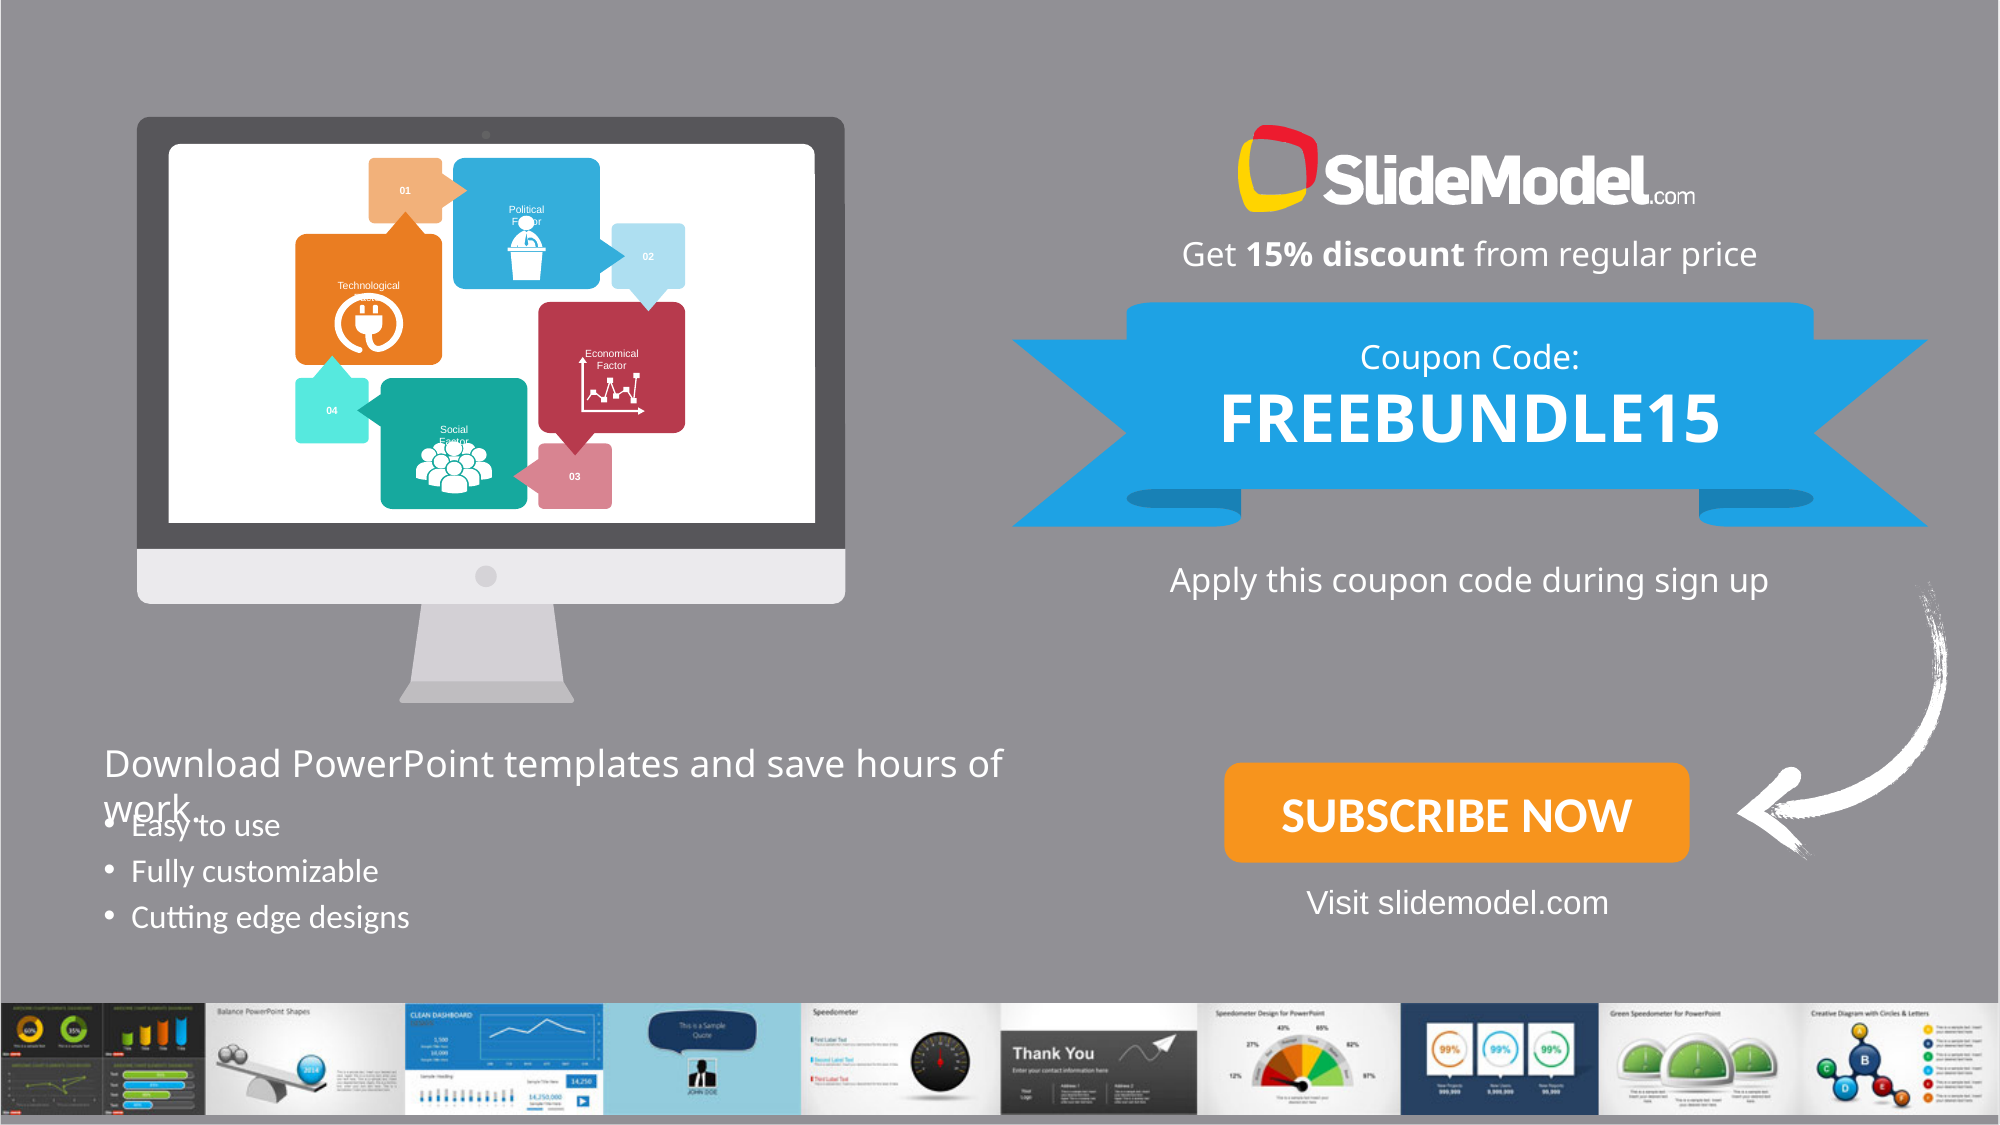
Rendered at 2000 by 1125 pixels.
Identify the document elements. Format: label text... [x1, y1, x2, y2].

text_box Easy to use Fully customizable Cutting edge designs [88, 838, 863, 943]
picture [1, 1003, 1999, 1115]
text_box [295, 157, 686, 510]
text_box [1929, 587, 1937, 601]
text_box SUBSCRIBE NOW [1223, 761, 1691, 864]
text_box [1012, 302, 1929, 527]
text_box Apply this coupon code during sign up [1129, 551, 1811, 607]
text_box Coupon Code: FREEBUNDLE15 [1173, 328, 1768, 464]
text_box Visit slidemodel.com [1248, 875, 1668, 927]
text_box Get 15% discount from regular price [1058, 225, 1882, 280]
text_box [1736, 594, 1949, 861]
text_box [136, 116, 846, 704]
text_box Download PowerPoint templates and save hours of work. [88, 732, 1059, 838]
text_box [0, 0, 1999, 1125]
picture [1237, 125, 1695, 212]
